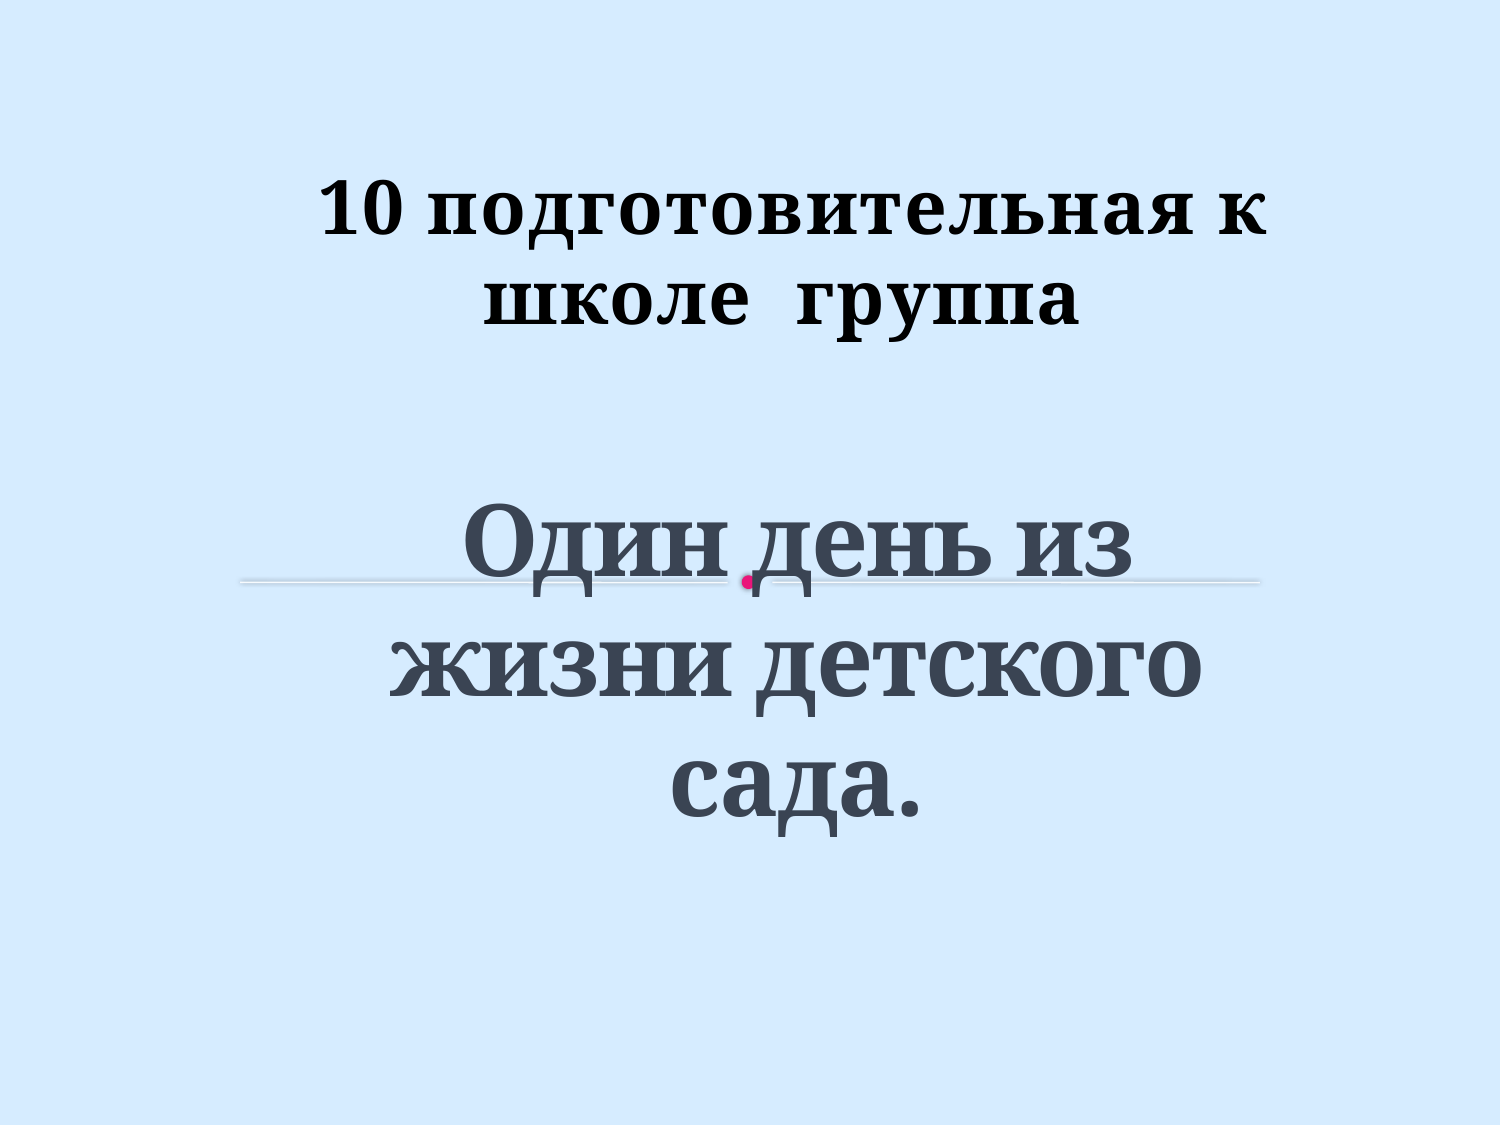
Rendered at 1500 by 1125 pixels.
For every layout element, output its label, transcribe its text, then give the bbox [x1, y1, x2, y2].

subtitle 10 подготовительная к школе группа [234, 152, 1355, 434]
title Один день из жизни детского сада. [269, 585, 1325, 844]
